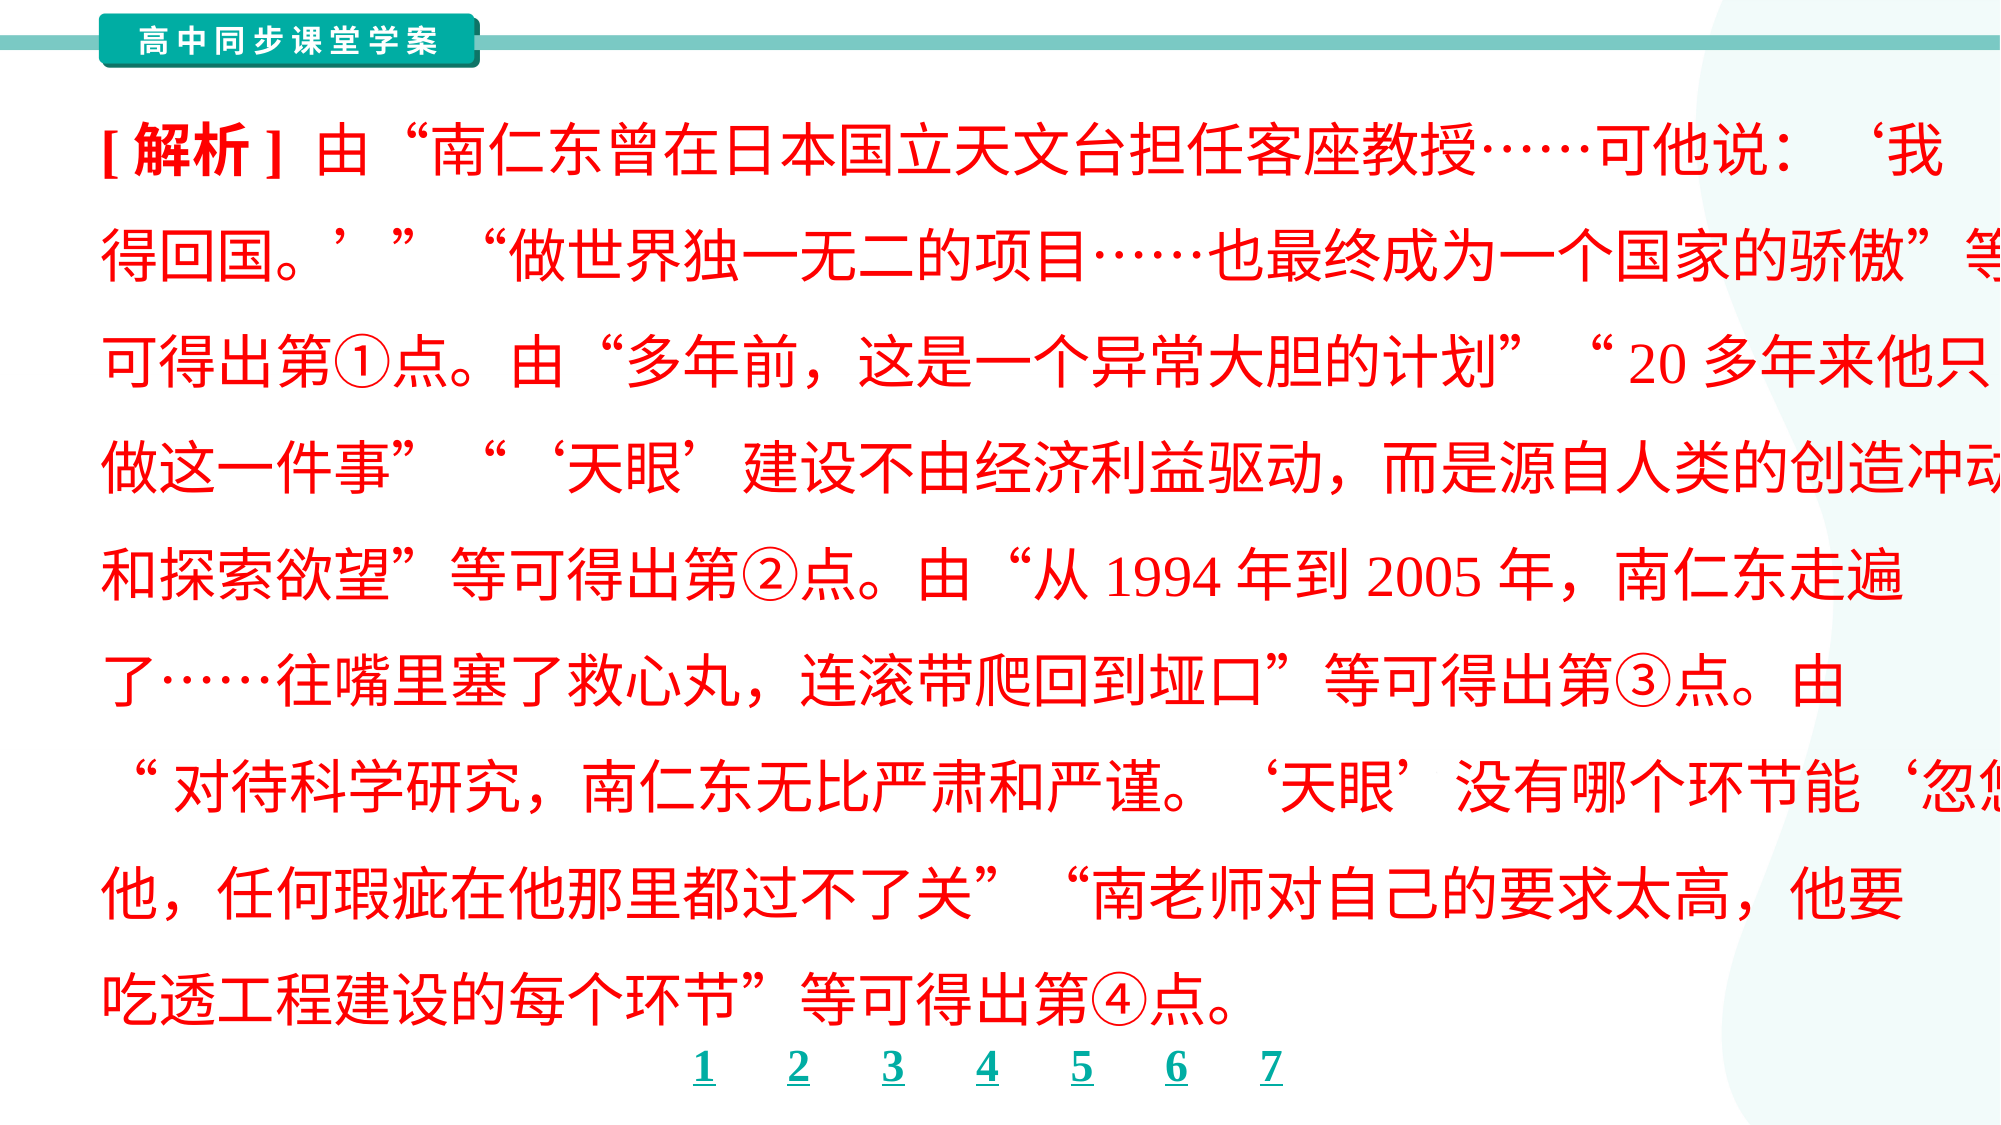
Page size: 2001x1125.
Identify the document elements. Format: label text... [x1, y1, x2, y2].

text_box [解析] 由“南仁东曾在日本国立天文台担任客座教授……可他说：‘我 得回国。’”“做世界独一无二的项目……也最终成为一个国家的骄傲”等 可得出第①点。由“多年前，这是一个异常大胆的计划”“20多年来他只 做这一件事”“‘天眼’建设不由经济利益驱动，而是源自人类的创造冲动 和探索欲望”等可得出第②点。由“从1994年到2005年，南仁东走遍 了……往嘴里塞了救心丸，连滚带爬回到垭口”等可得出第③点。由 “对待科学研究，南仁东无比严肃和严谨。‘天眼’没有哪个环节能‘忽悠’ 他，任何瑕疵在他那里都过不了关”“南老师对自己的要求太高，他要 吃透工程建设的每个环节”等可得出第④点。 [100, 76, 1899, 1033]
picture [0, 0, 2000, 1125]
